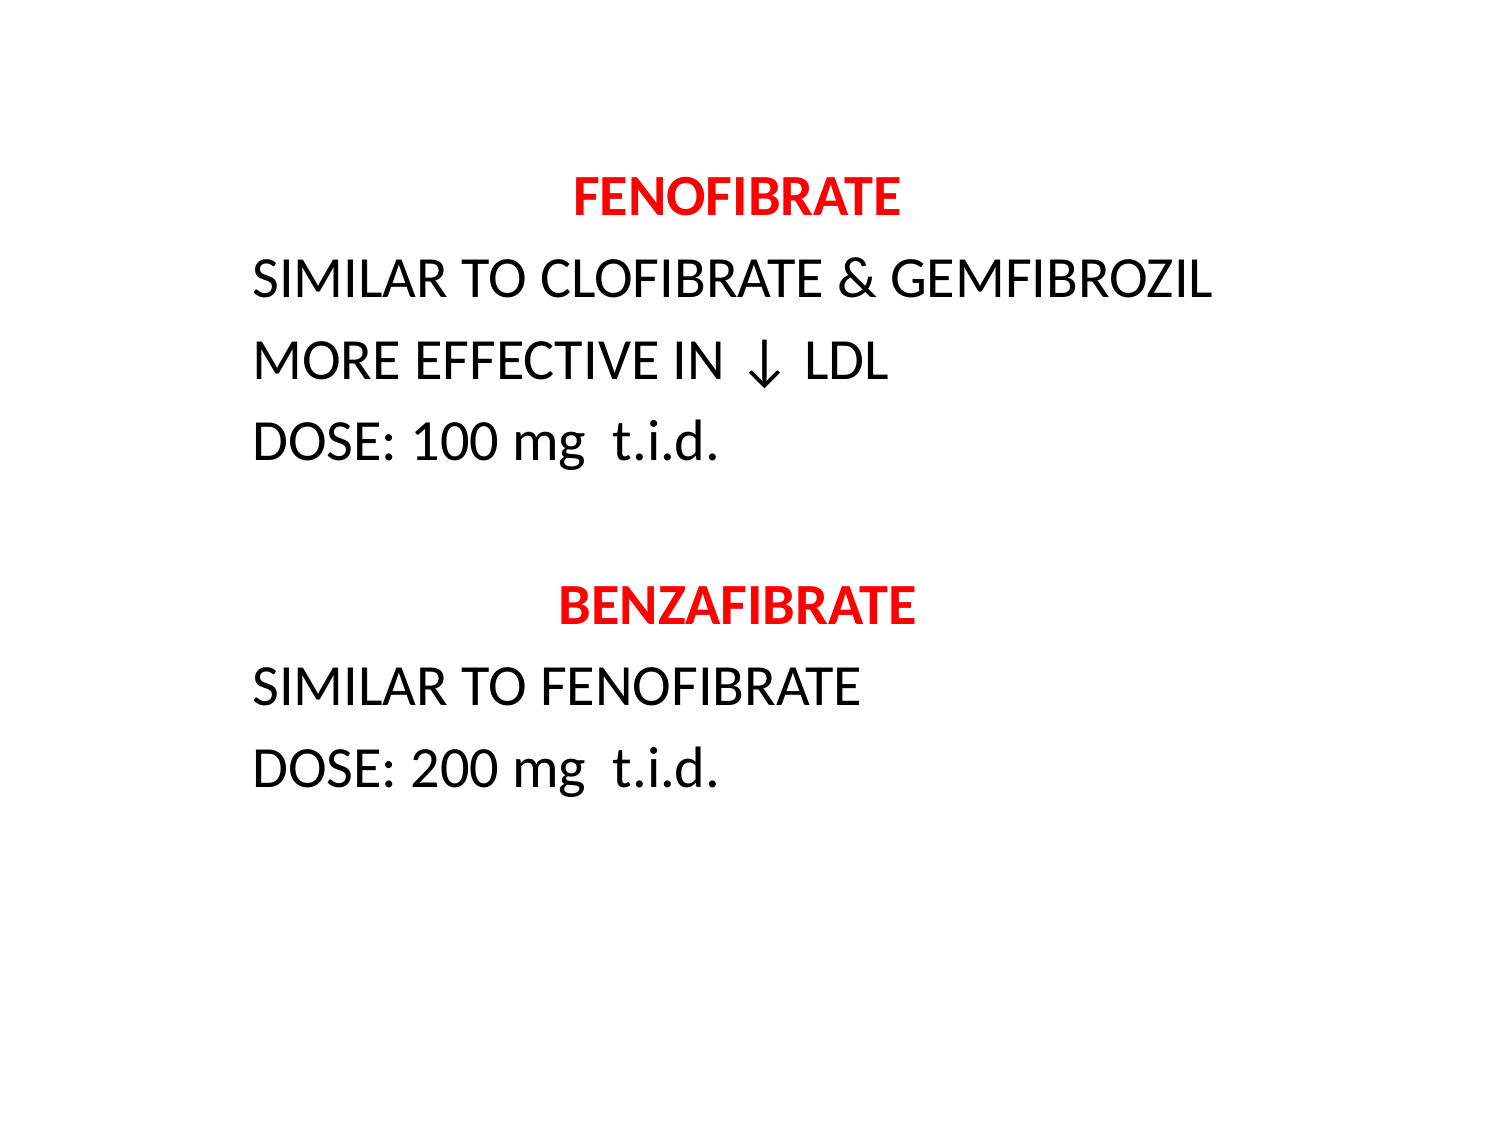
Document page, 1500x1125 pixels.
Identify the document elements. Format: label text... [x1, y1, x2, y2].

list FENOFIBRATE SIMILAR TO CLOFIBRATE & GEMFIBROZIL MORE EFFECTIVE IN ↓ LDL DOSE: 100 mg t.i.d. BENZAFIBRATE SIMILAR TO FENOFIBRATE DOSE: 200 mg t.i.d. [237, 149, 1238, 893]
